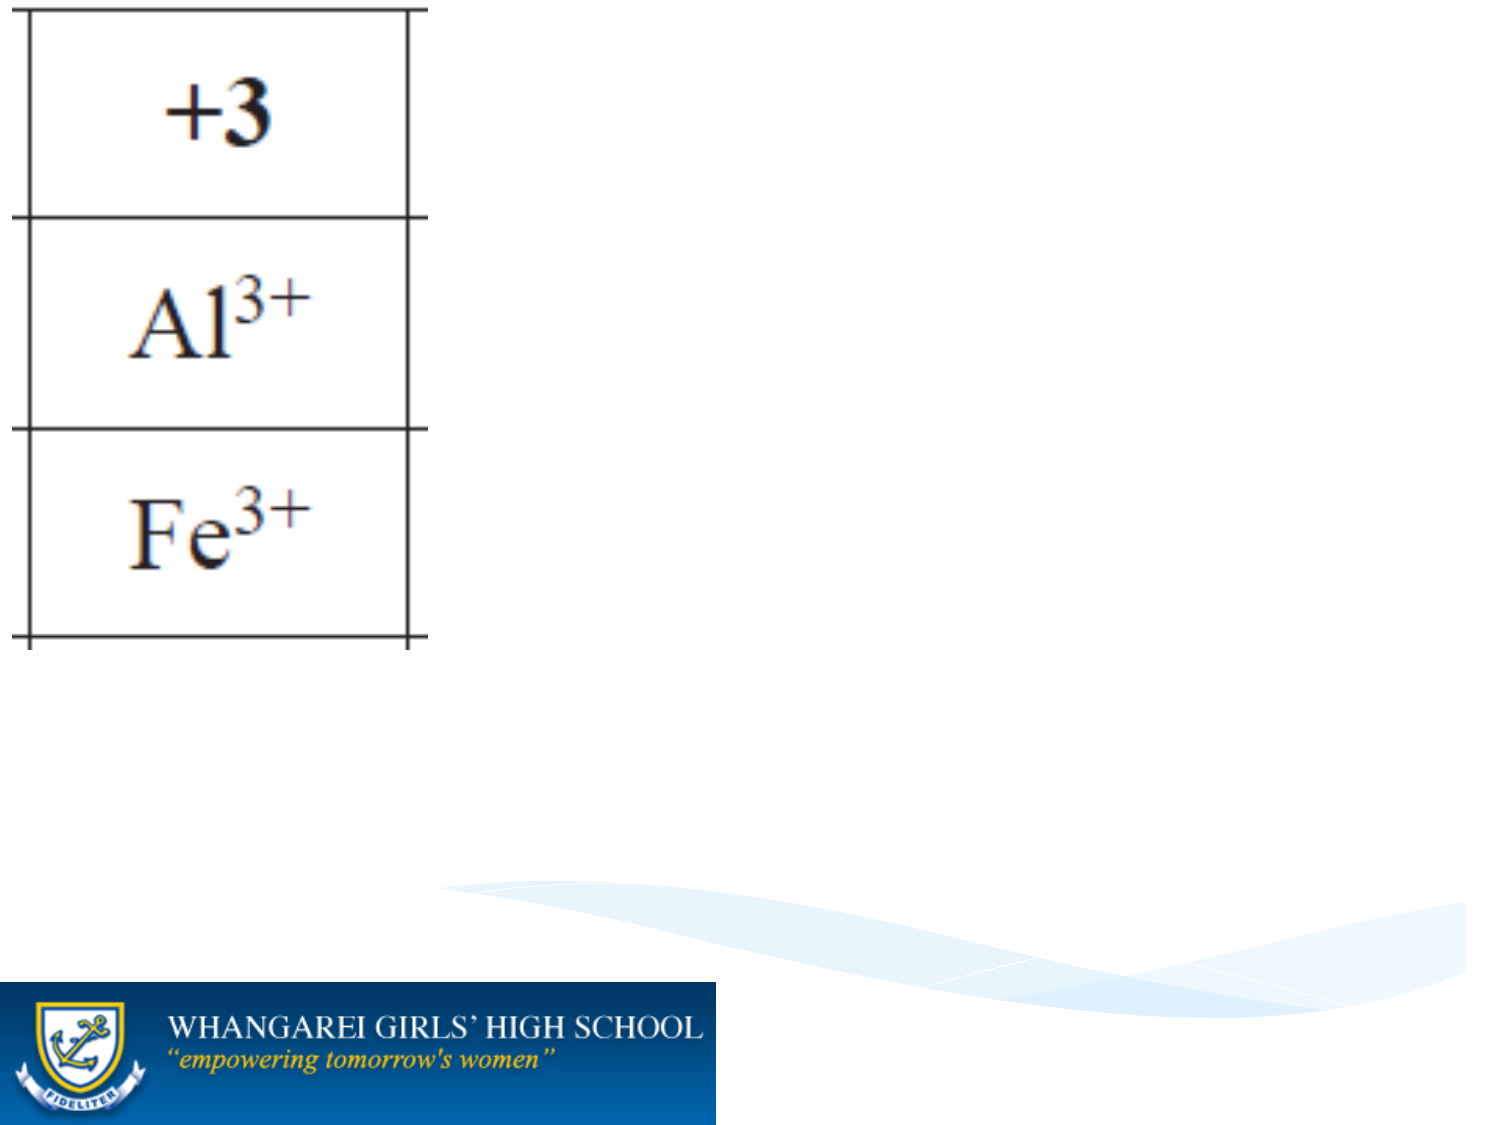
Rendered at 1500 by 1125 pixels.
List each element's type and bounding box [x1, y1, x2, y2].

picture [0, 982, 716, 1125]
picture [12, 0, 428, 651]
